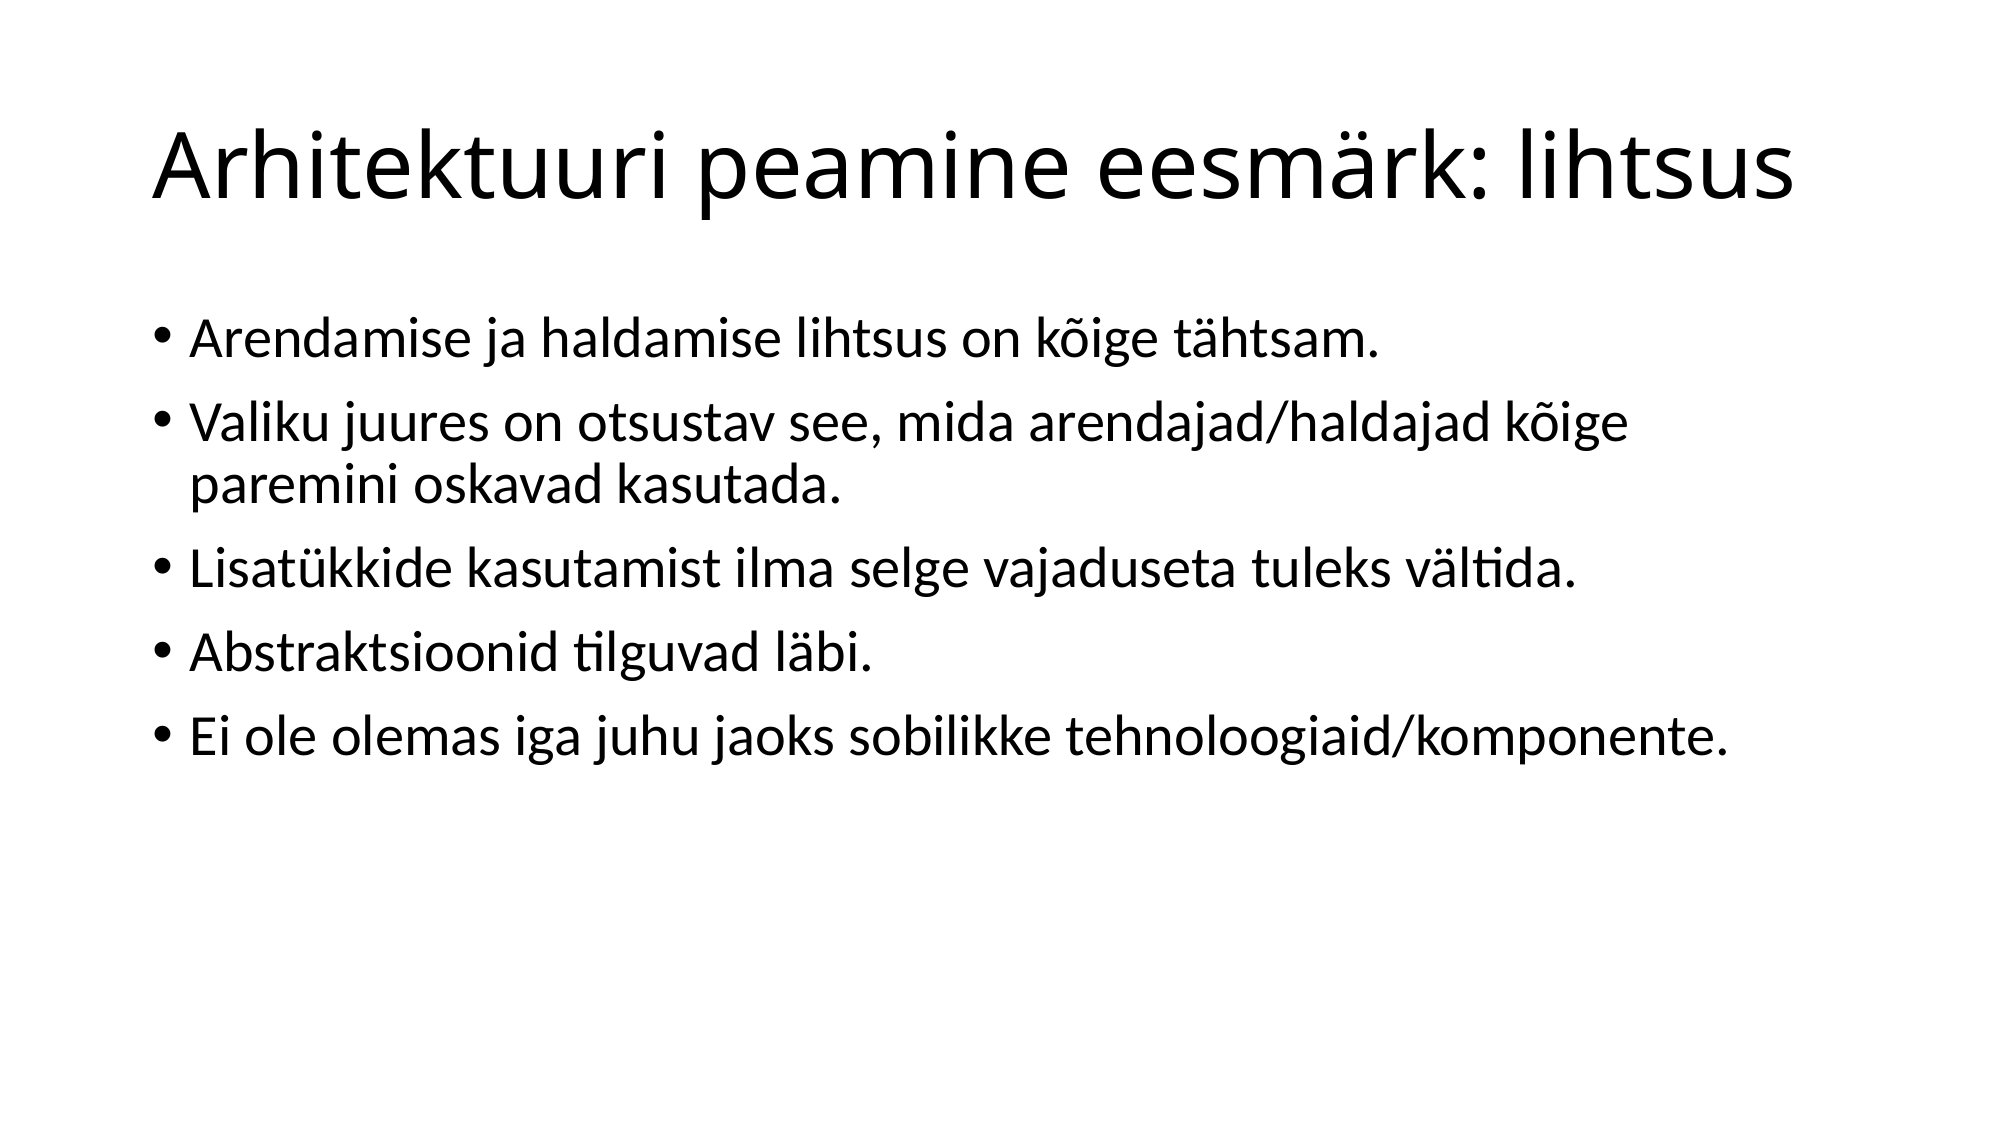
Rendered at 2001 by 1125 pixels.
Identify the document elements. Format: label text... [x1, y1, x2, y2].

title Arhitektuuri peamine eesmärk: lihtsus [137, 59, 1863, 278]
list Arendamise ja haldamise lihtsus on kõige tähtsam. Valiku juures on otsustav see, mida arendajad/haldajad kõige paremini oskavad kasutada. Lisatükkide kasutamist ilma selge vajaduseta tuleks vältida. Abstraktsioonid tilguvad läbi. Ei ole olemas iga juhu jaoks sobilikke tehnoloogiaid/komponente. [137, 299, 1863, 1014]
